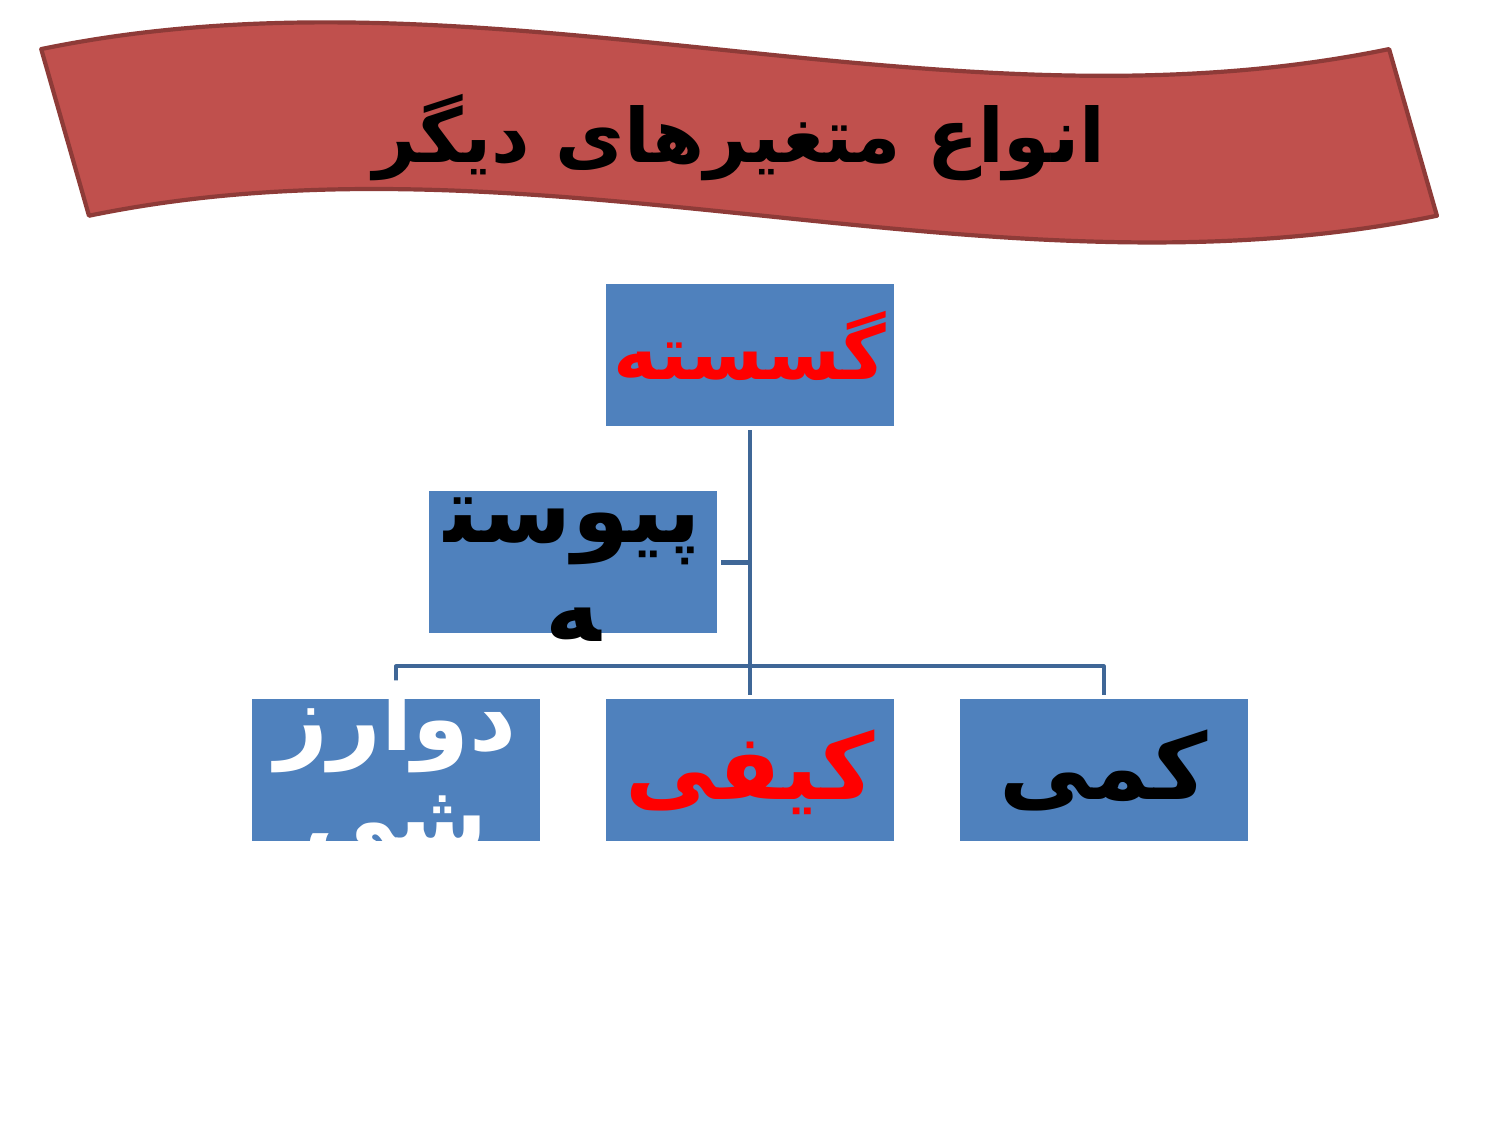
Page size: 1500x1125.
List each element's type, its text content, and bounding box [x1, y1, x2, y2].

text_box انواع متغیرهای دیگر [39, 20, 1439, 242]
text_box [249, 228, 1251, 897]
